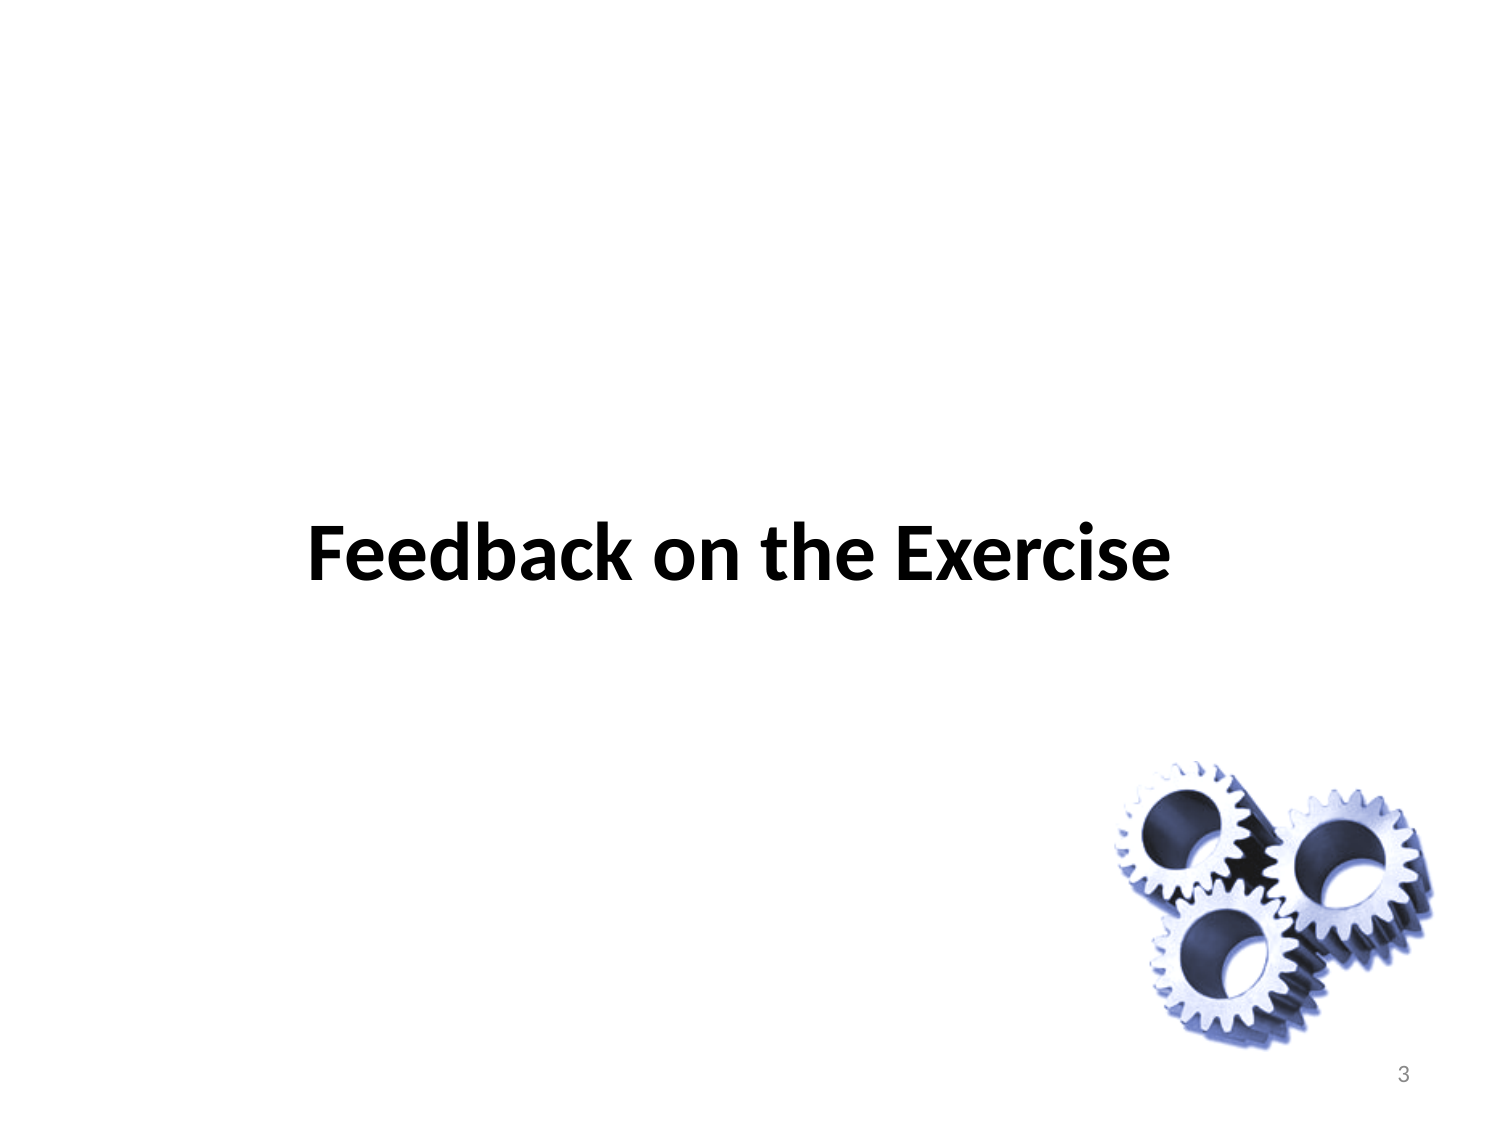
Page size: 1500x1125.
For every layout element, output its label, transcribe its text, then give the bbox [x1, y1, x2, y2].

slide_number 3 [1074, 1042, 1425, 1103]
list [1112, 761, 1436, 1052]
title Feedback on the Exercise [75, 453, 1425, 641]
